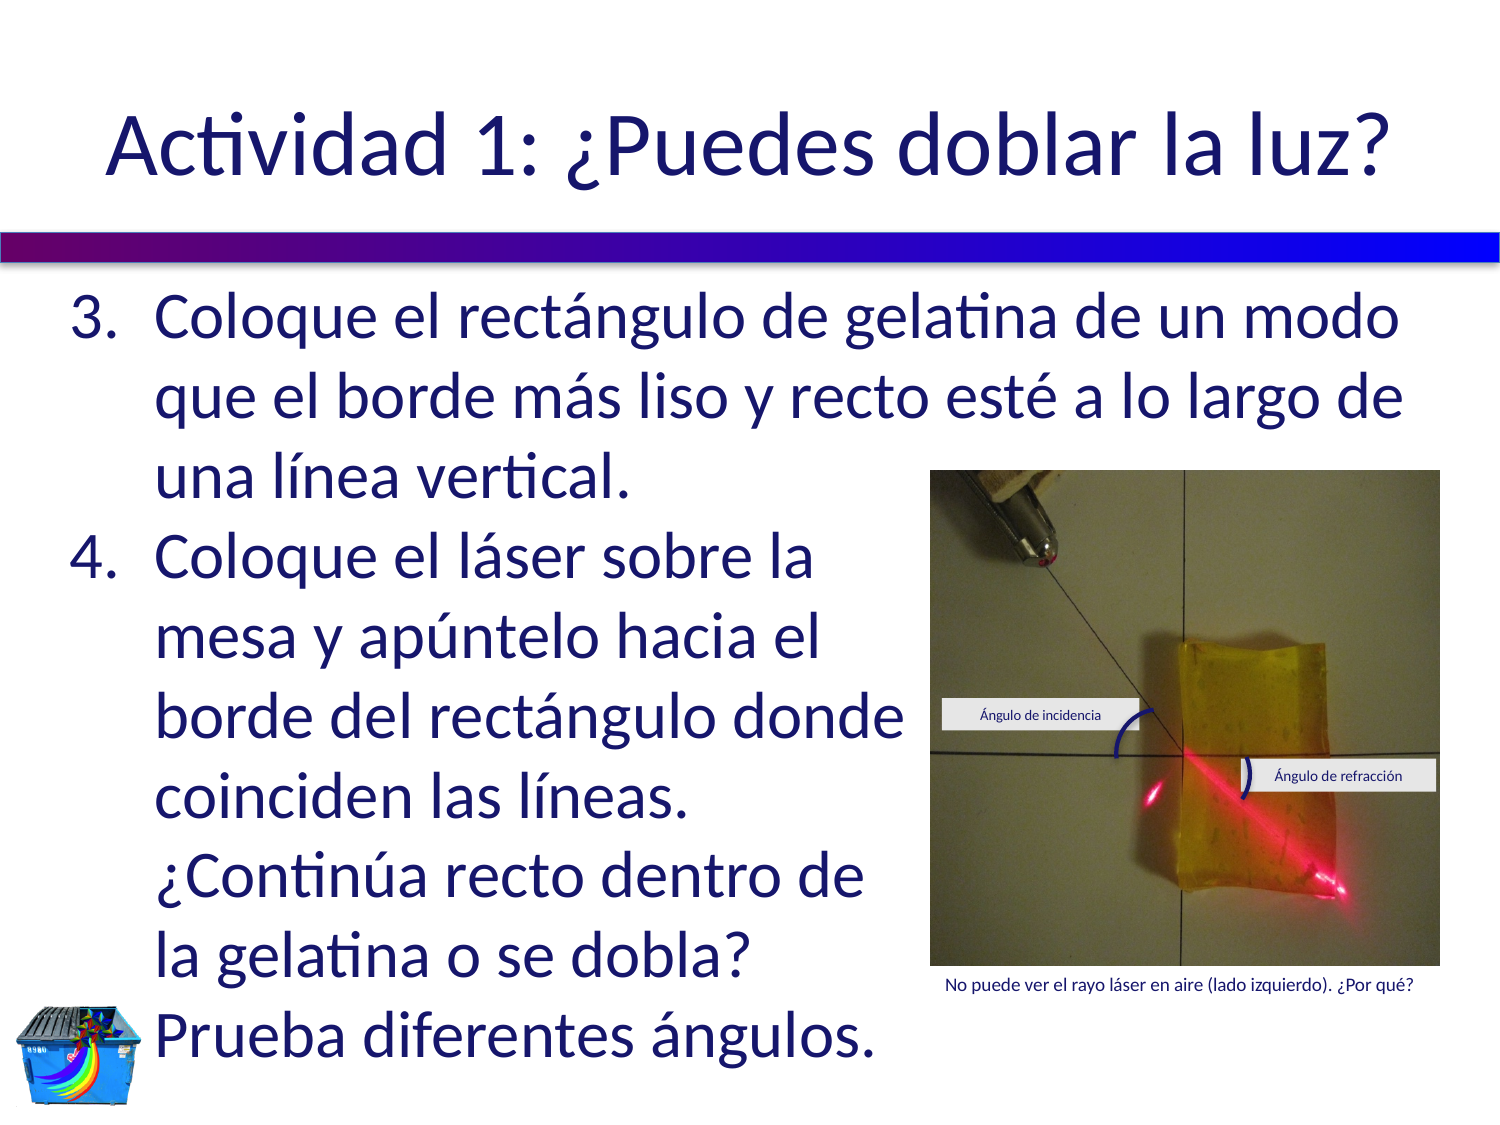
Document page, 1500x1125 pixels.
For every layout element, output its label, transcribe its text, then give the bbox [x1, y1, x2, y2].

text_box Coloque el rectángulo de gelatina de un modo que el borde más liso y recto esté a lo largo de una línea vertical. Coloque el láser sobre la mesa y apúntelo hacia el borde del rectángulo donde coinciden las líneas. ¿Continúa recto dentro de la gelatina o se dobla? Prueba diferentes ángulos. [55, 264, 1425, 1079]
title Actividad 1: ¿Puedes doblar la luz? [75, 45, 1425, 233]
picture [14, 1004, 143, 1107]
text_box No puede ver el rayo láser en aire (lado izquierdo). ¿Por qué? [930, 973, 1441, 1026]
picture [930, 470, 1440, 966]
